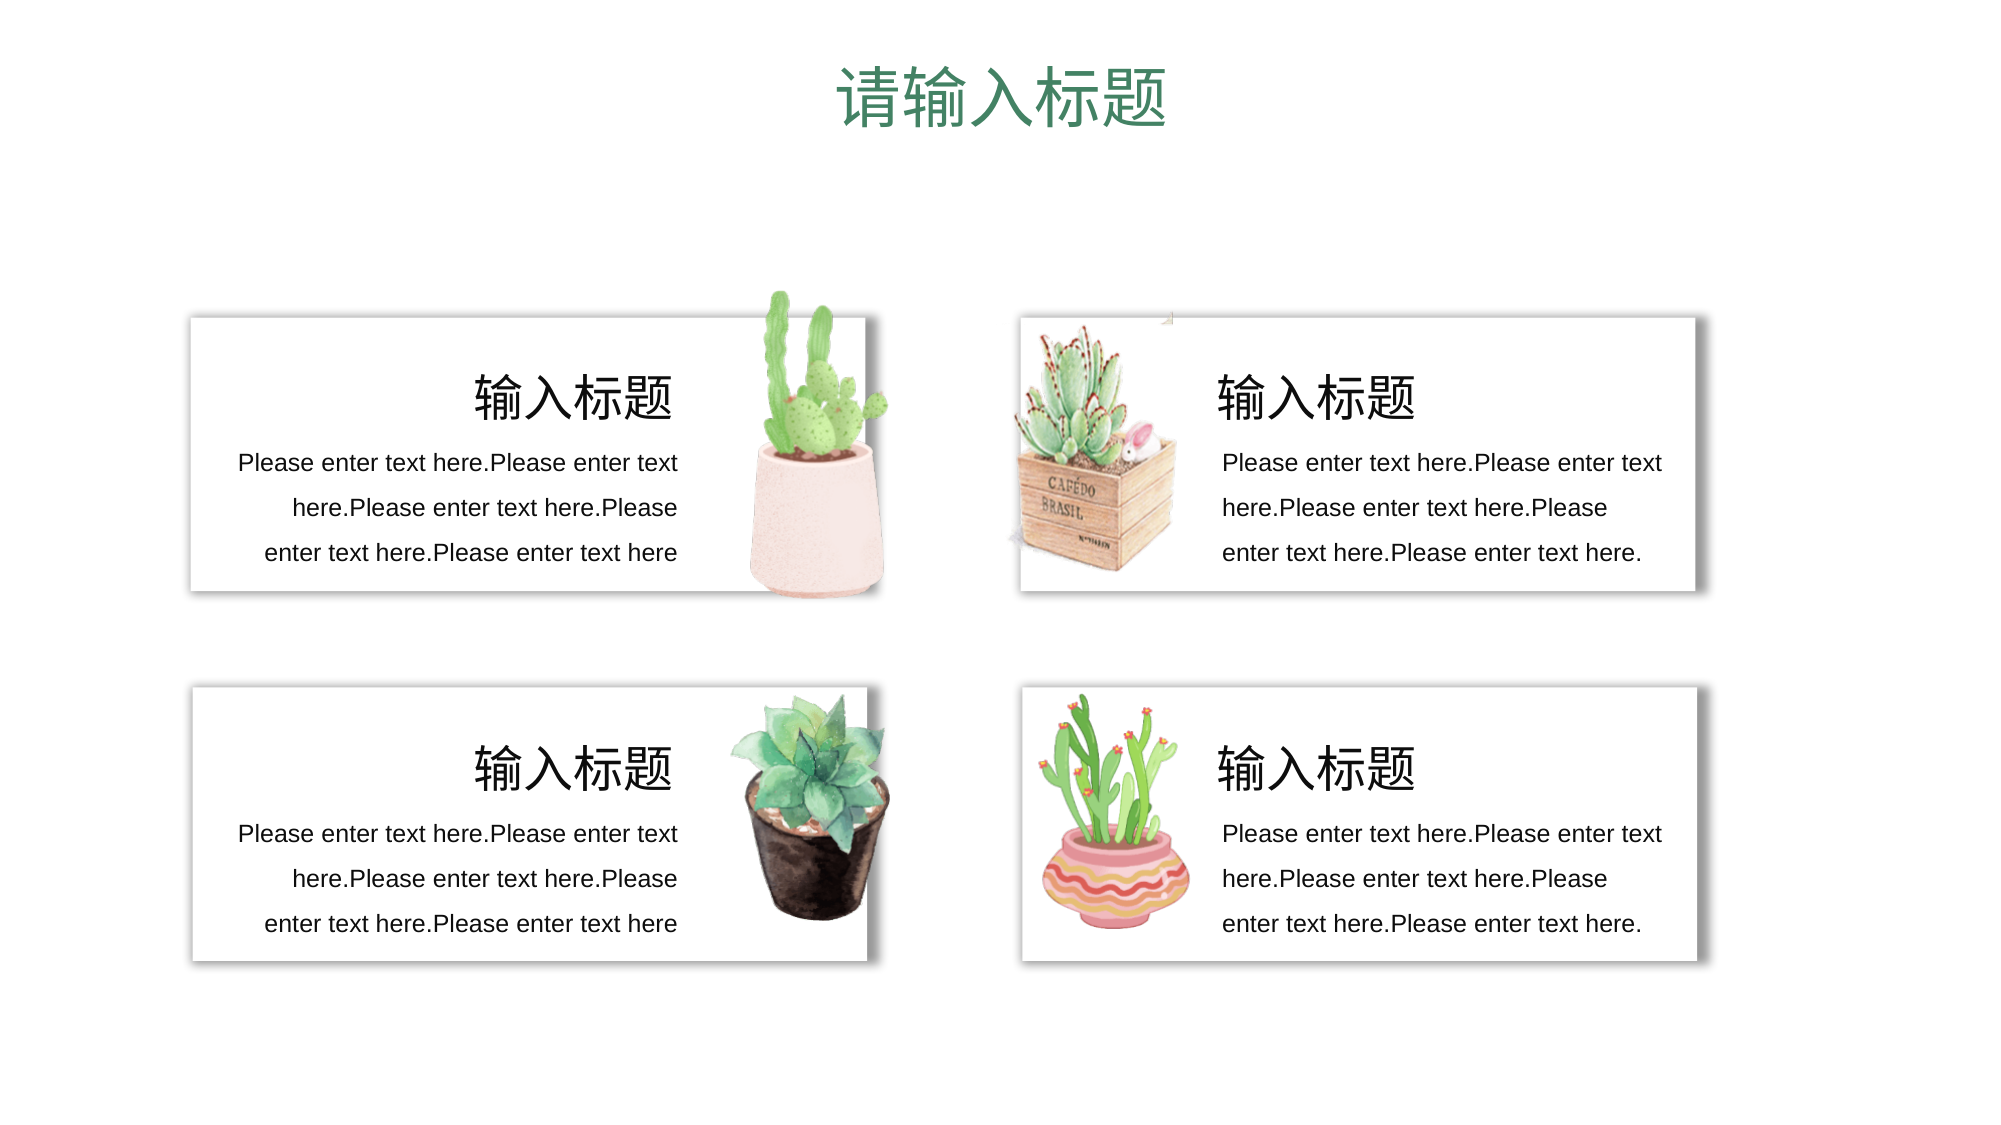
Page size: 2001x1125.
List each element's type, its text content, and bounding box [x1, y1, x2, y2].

picture [996, 303, 1203, 592]
text_box Please enter text here.Please enter text here.Please enter text here.Please enter text here.Please enter text here. [1275, 794, 1682, 945]
text_box Please enter text here.Please enter text here.Please enter text here.Please enter text here.Please enter text here [219, 794, 694, 945]
text_box Please enter text here.Please enter text here.Please enter text here.Please enter text here.Please enter text here [219, 434, 688, 574]
text_box 输入标题 [1202, 329, 1677, 434]
text_box [1021, 686, 1698, 962]
text_box 输入标题 [214, 699, 689, 805]
text_box 请输入标题 [819, 48, 1184, 143]
text_box [190, 317, 688, 592]
picture [967, 654, 1275, 961]
text_box 输入标题 [214, 329, 688, 434]
picture [688, 255, 954, 640]
text_box [191, 686, 868, 962]
text_box Please enter text here.Please enter text here.Please enter text here.Please enter text here.Please enter text here. [1207, 424, 1682, 574]
text_box 输入标题 [1275, 699, 1677, 805]
text_box [1203, 317, 1696, 592]
picture [730, 694, 890, 921]
